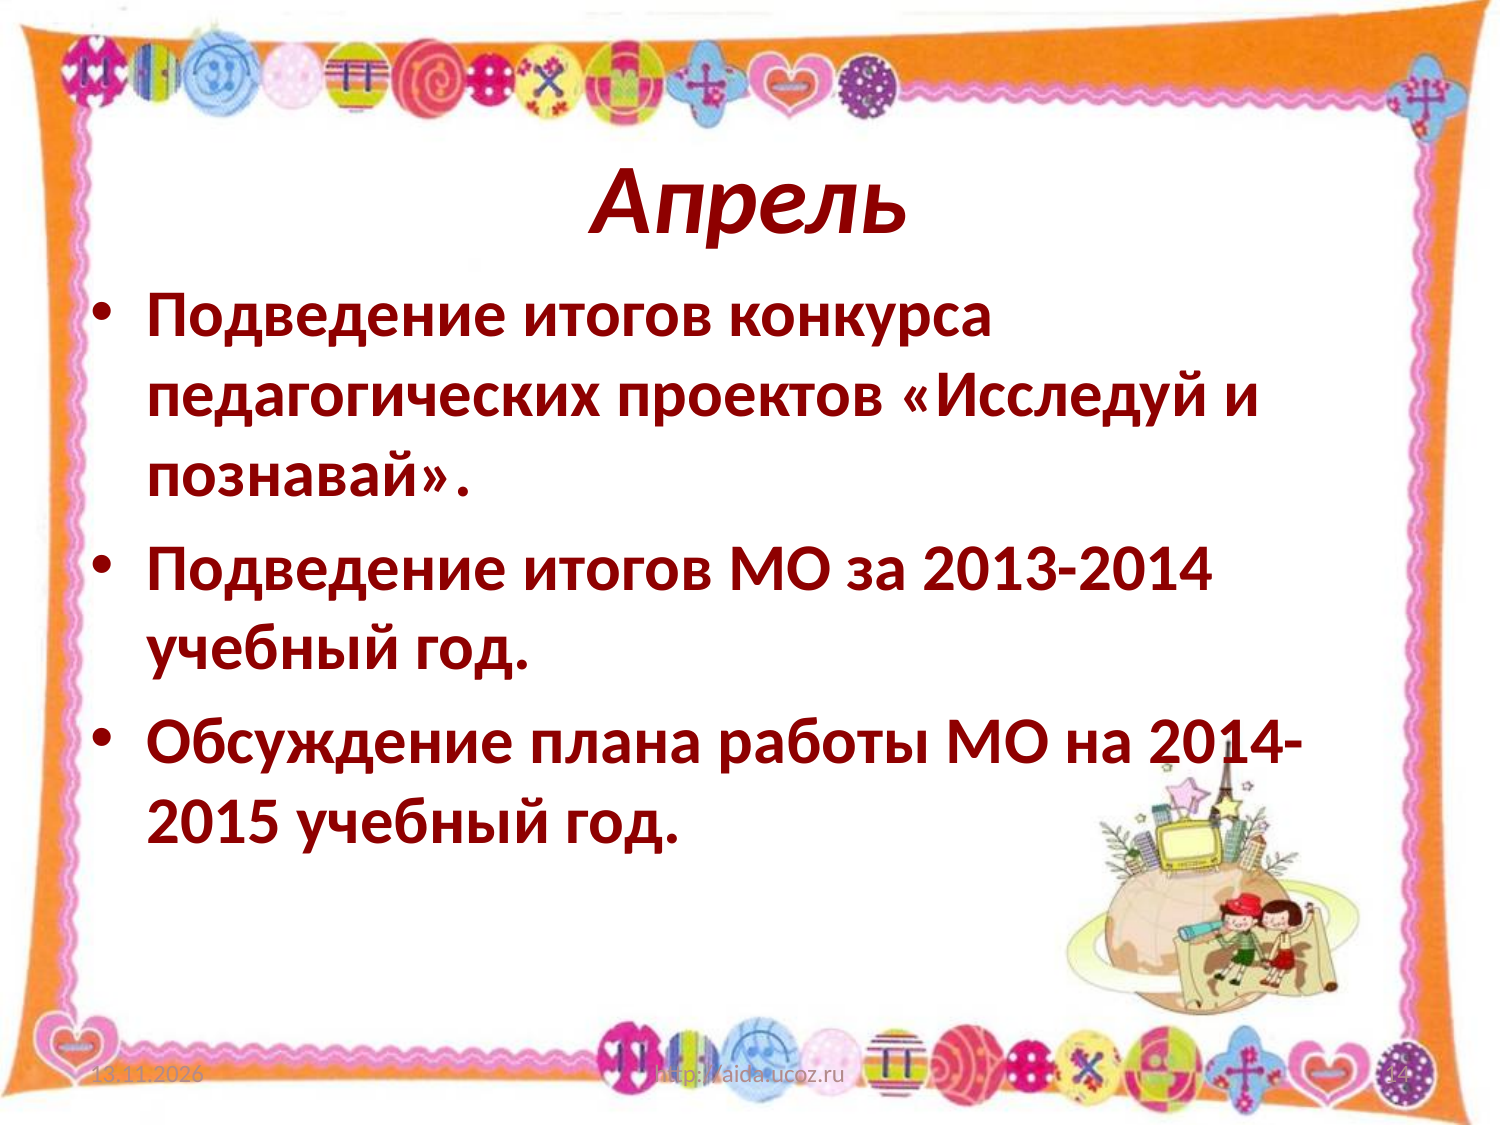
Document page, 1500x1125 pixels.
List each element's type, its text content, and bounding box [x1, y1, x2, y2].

footer http://aida.ucoz.ru [512, 1042, 988, 1103]
slide_number 14 [1074, 1042, 1425, 1103]
list Подведение итогов конкурса педагогических проектов «Исследуй и познавай». Подведение итогов МО за 2013-2014 учебный год. Обсуждение плана работы МО на 2014-2015 учебный год. [74, 262, 1426, 1006]
title Апрель [74, 44, 1426, 233]
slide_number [75, 1042, 425, 1103]
picture [0, 0, 1500, 1125]
